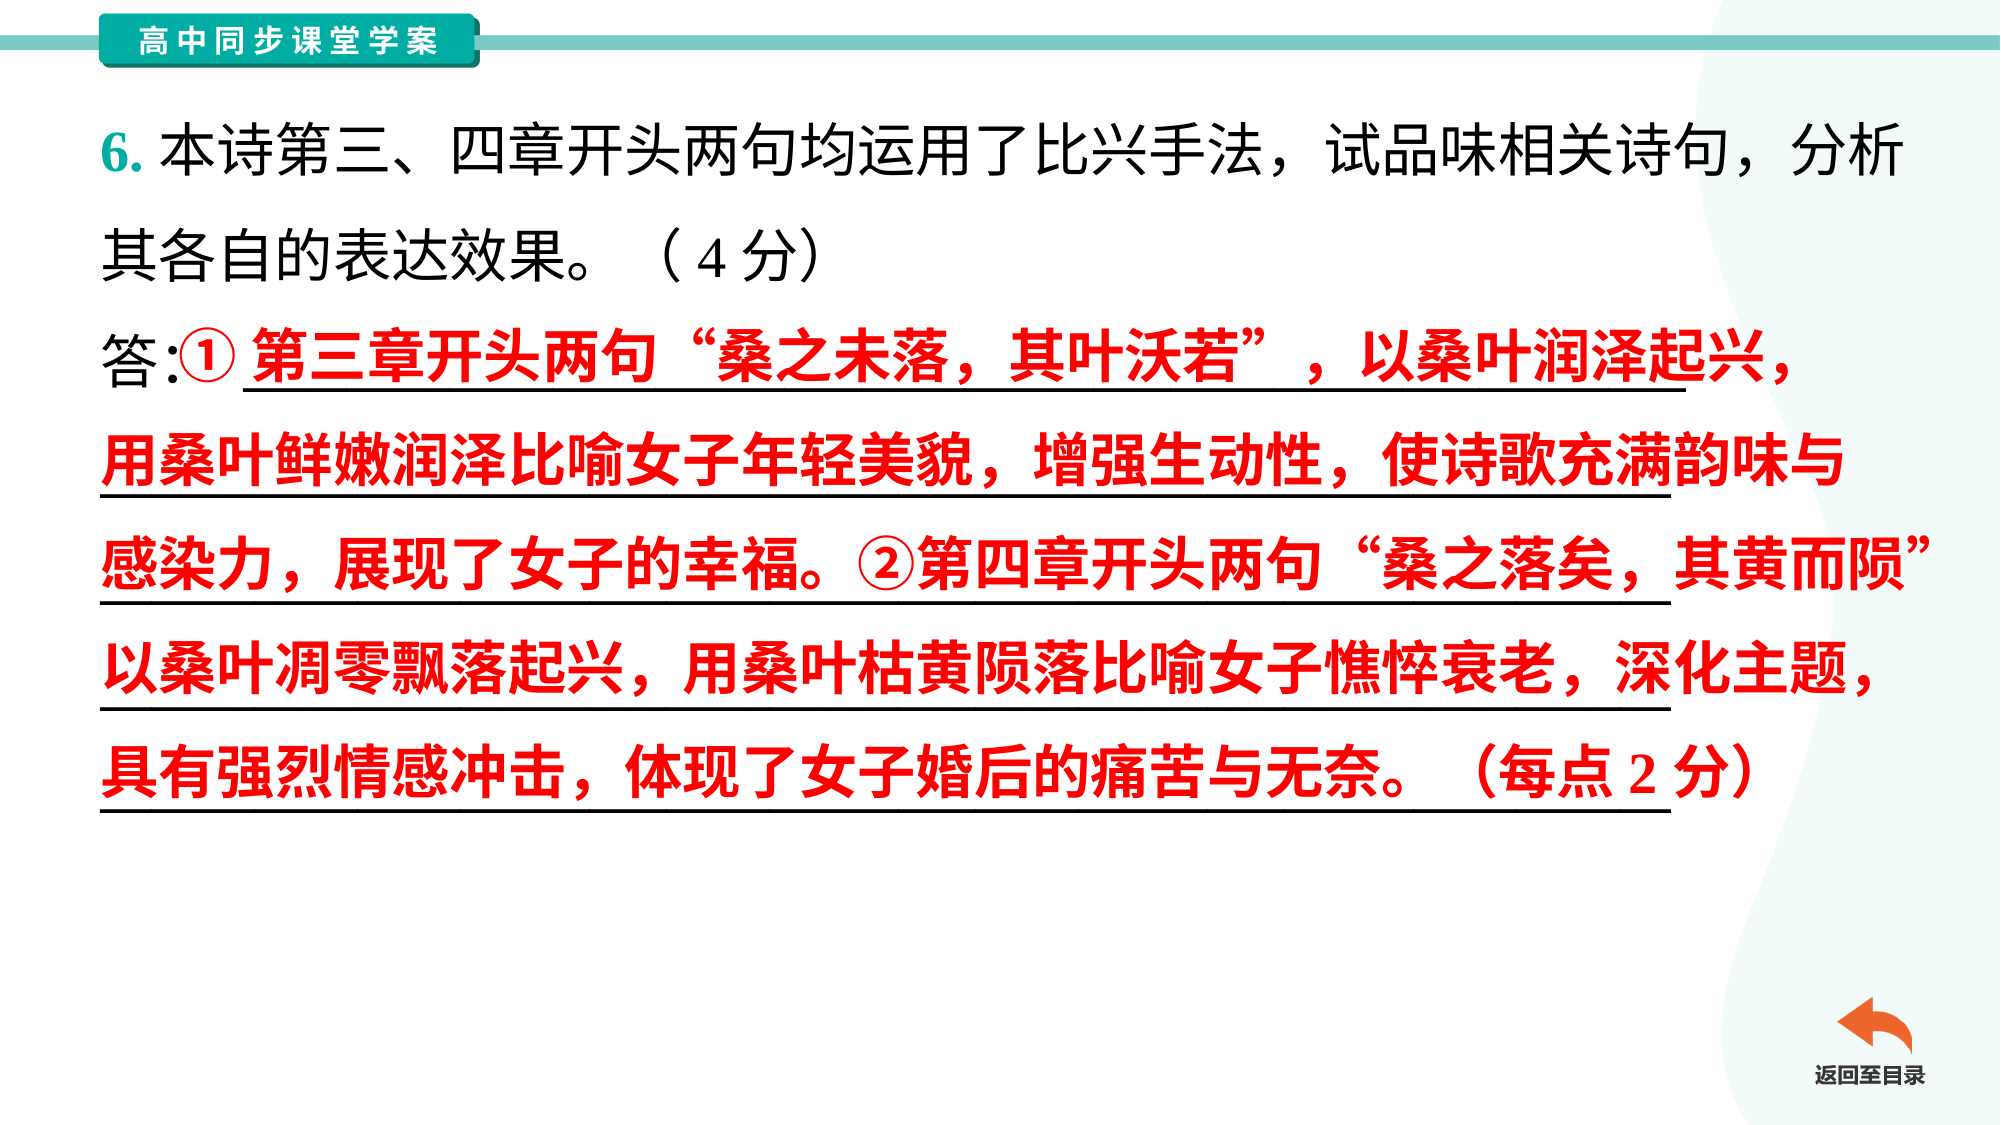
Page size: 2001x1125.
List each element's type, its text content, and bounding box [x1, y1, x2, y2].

text_box ①第三章开头两句“桑之未落，其叶沃若”，以桑叶润泽起兴， 用桑叶鲜嫩润泽比喻女子年轻美貌，增强生动性，使诗歌充满韵味与 感染力，展现了女子的幸福。②第四章开头两句“桑之落矣，其黄而陨” 以桑叶凋零飘落起兴，用桑叶枯黄陨落比喻女子憔悴衰老，深化主题， 具有强烈情感冲击，体现了女子婚后的痛苦与无奈。（每点2分） [100, 284, 1899, 794]
text_box 6.本诗第三、四章开头两句均运用了比兴手法，试品味相关诗句，分析 其各自的表达效果。（4分） 答： ________________________________________________________ _____________________________________________________________ _____________________________________________________________ _____________________________________________________________ _____________________________________________________________ [100, 794, 1899, 801]
picture [0, 0, 2000, 1125]
text_box 6.本诗第三、四章开头两句均运用了比兴手法，试品味相关诗句，分析 其各自的表达效果。（4分） 答： ________________________________________________________ _____________________________________________________________ _____________________________________________________________ _____________________________________________________________ _____________________________________________________________ [100, 76, 1899, 284]
